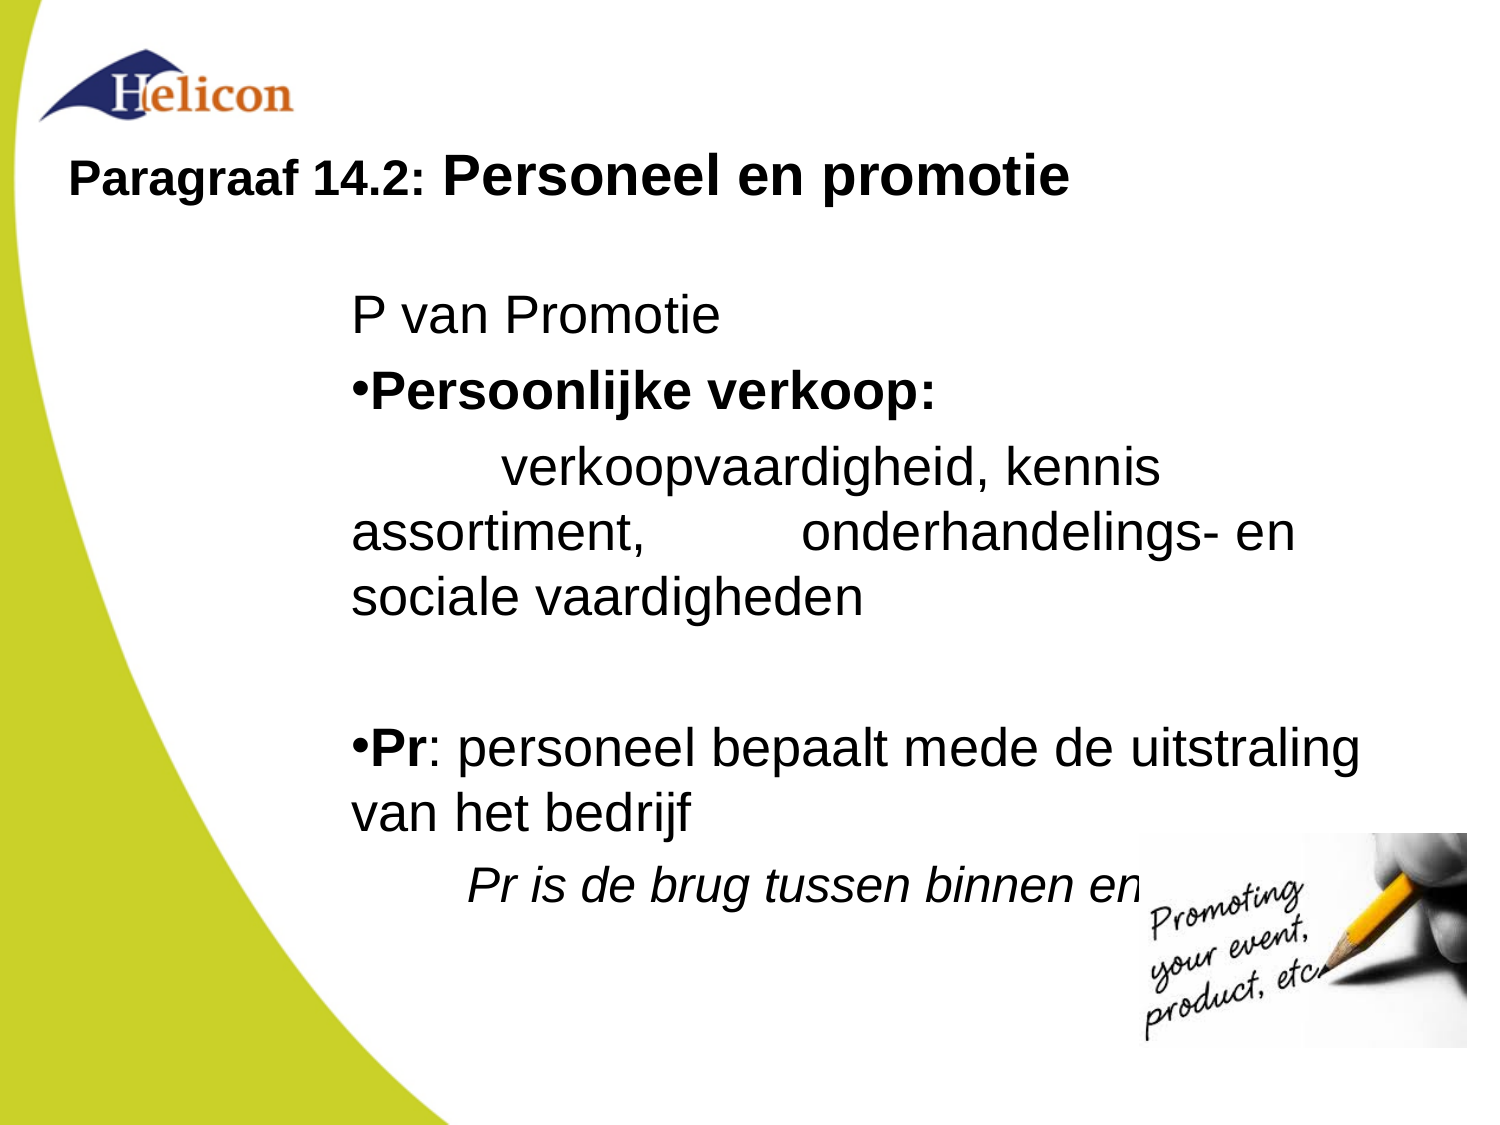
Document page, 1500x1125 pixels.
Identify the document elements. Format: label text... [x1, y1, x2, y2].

picture [0, 0, 1500, 1125]
list P van Promotie Persoonlijke verkoop: verkoopvaardigheid, kennis assortiment, onderhandelings- en sociale vaardigheden Pr: personeel bepaalt mede de uitstraling van het bedrijf Pr is de brug tussen binnen en buiten [336, 196, 1425, 1005]
title Paragraaf 14.2: Personeel en promotie [53, 78, 1404, 266]
